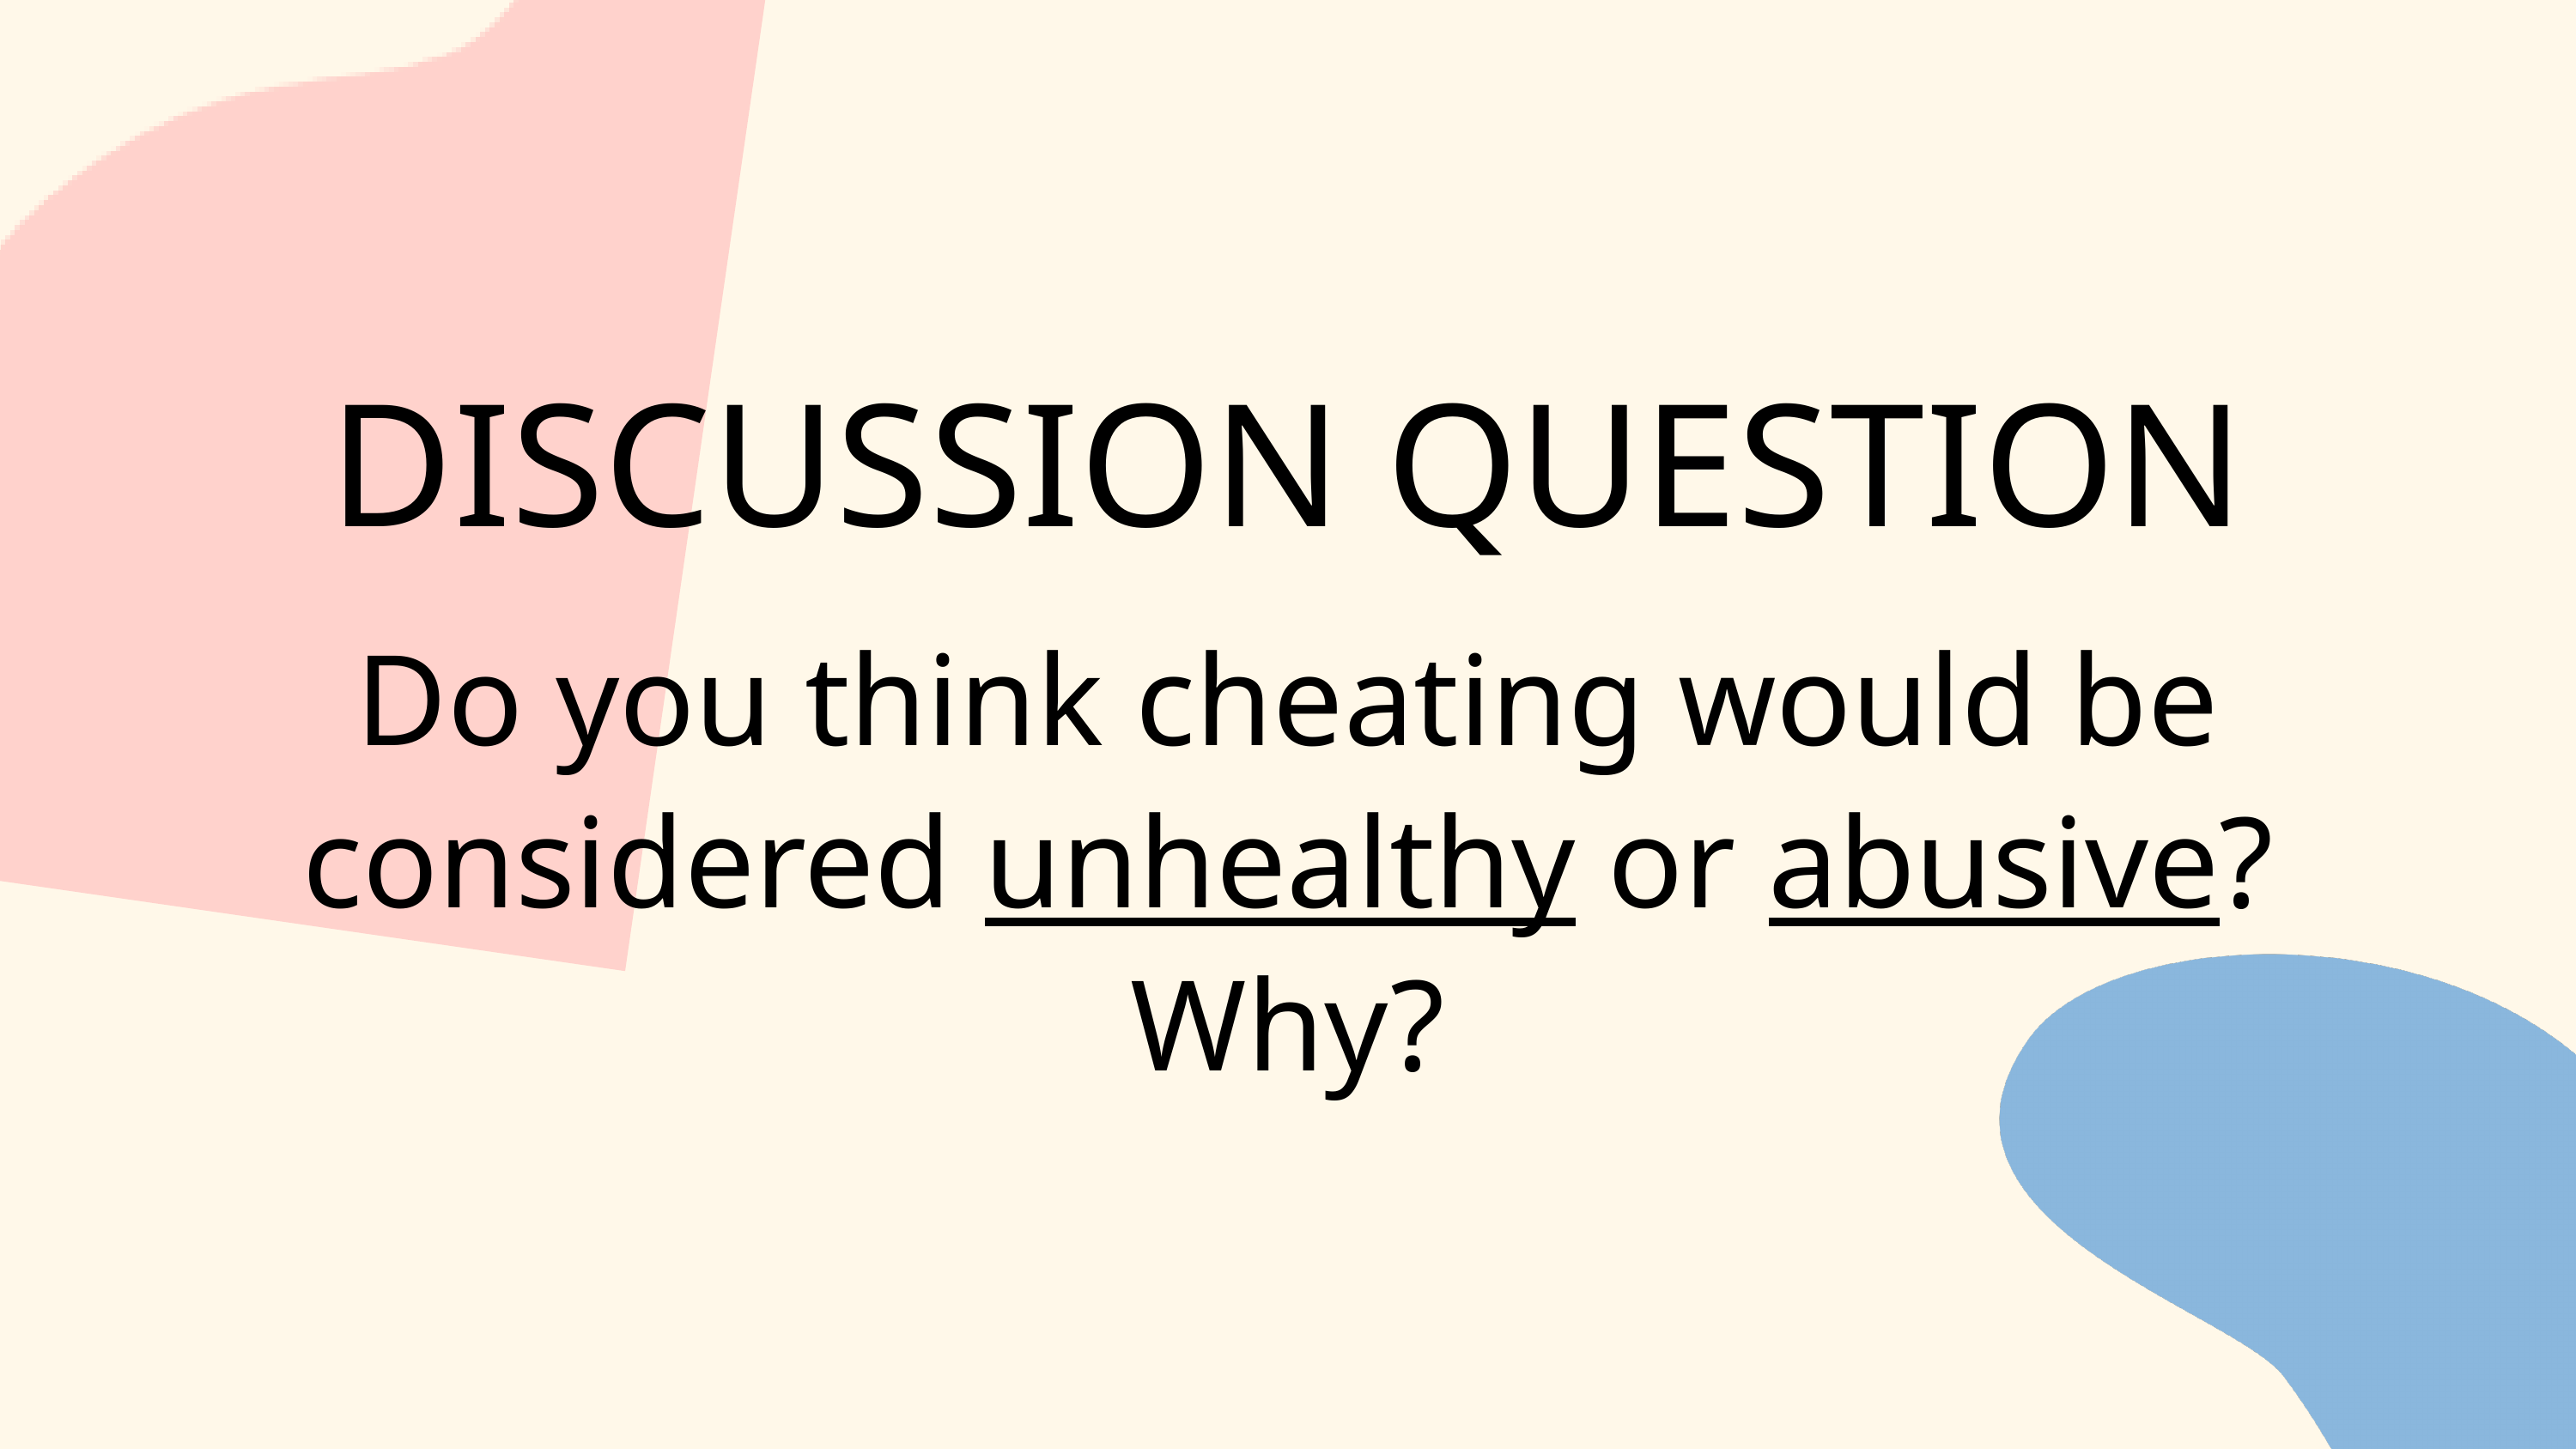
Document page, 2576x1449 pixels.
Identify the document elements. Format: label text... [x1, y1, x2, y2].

text_box [0, 0, 766, 924]
text_box [1899, 913, 2576, 1449]
text_box Do you think cheating would be considered unhealthy or abusive? Why? [291, 607, 2285, 1096]
text_box DISCUSSION QUESTION [258, 357, 2318, 561]
